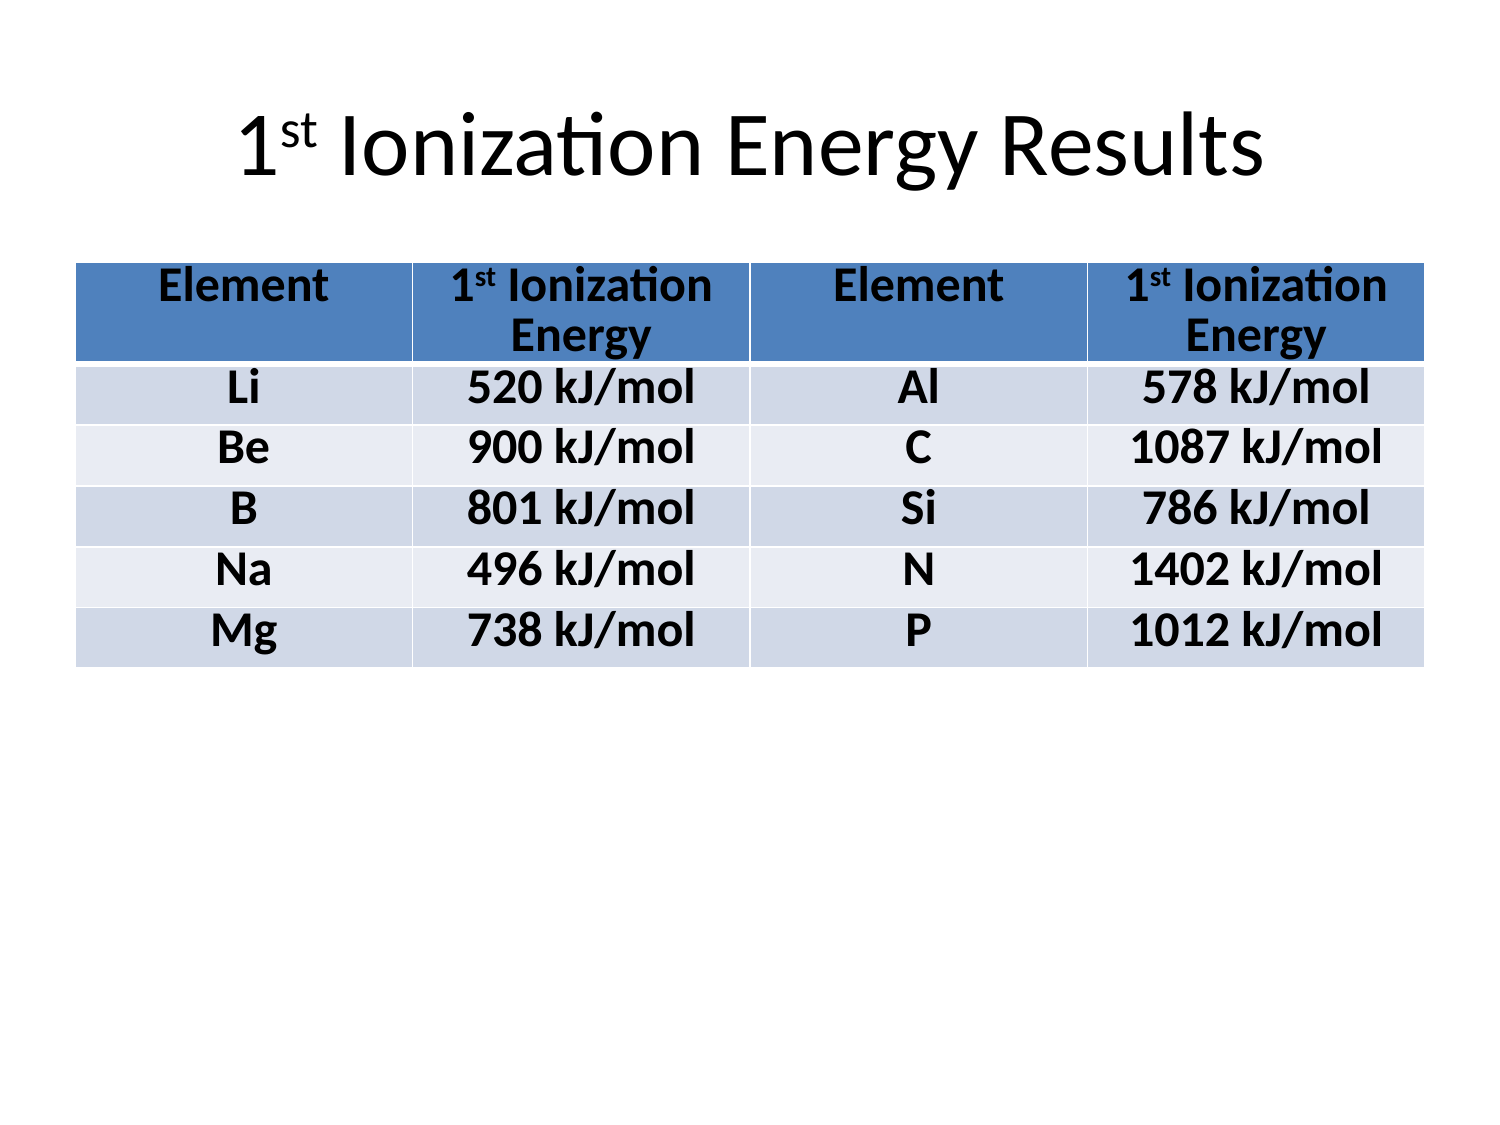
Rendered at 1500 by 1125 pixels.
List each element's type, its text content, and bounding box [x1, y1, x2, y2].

table_cell C [751, 426, 1087, 485]
table_cell Al [751, 367, 1087, 424]
table_cell 786 kJ/mol [1088, 487, 1424, 546]
table_cell 578 kJ/mol [1088, 367, 1424, 424]
table_cell P [751, 608, 1087, 667]
table_cell 738 kJ/mol [413, 608, 749, 667]
table_header Element [751, 263, 1087, 361]
table_cell 1012 kJ/mol [1088, 608, 1424, 667]
table_cell 1087 kJ/mol [1088, 426, 1424, 485]
table_cell 801 kJ/mol [413, 487, 749, 546]
table_cell B [76, 487, 412, 546]
table_cell Be [76, 426, 412, 485]
table_cell Mg [76, 608, 412, 667]
table_cell 520 kJ/mol [413, 367, 749, 424]
table_header 1st Ionization Energy [413, 263, 749, 361]
table_header Element [76, 263, 412, 361]
table_header 1st Ionization Energy [1088, 263, 1424, 361]
table_cell 496 kJ/mol [413, 548, 749, 607]
table_cell Si [751, 487, 1087, 546]
table_cell Na [76, 548, 412, 607]
table_cell N [751, 548, 1087, 607]
table_cell 900 kJ/mol [413, 426, 749, 485]
table_cell 1402 kJ/mol [1088, 548, 1424, 607]
title 1st Ionization Energy Results [75, 45, 1425, 233]
table_cell Li [76, 367, 412, 424]
